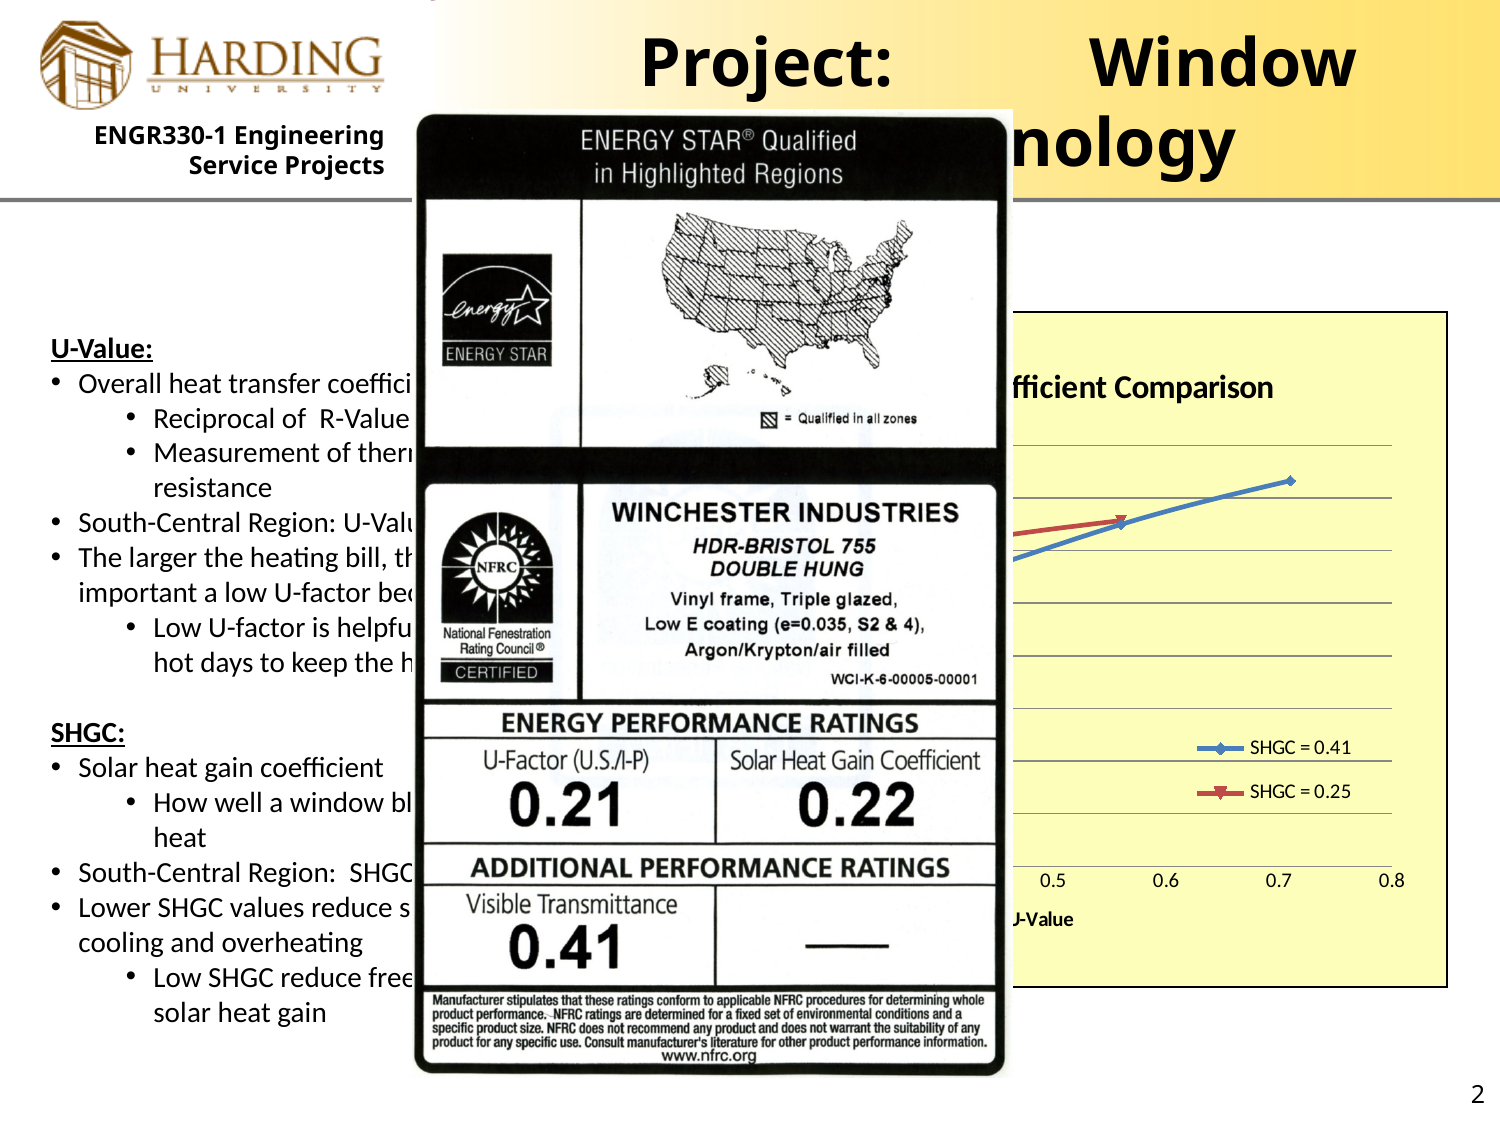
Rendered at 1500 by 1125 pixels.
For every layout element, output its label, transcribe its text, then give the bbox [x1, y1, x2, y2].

slide_number 2 [1149, 1065, 1500, 1125]
picture [0, 0, 1013, 1078]
title Project: Window Technology [474, 12, 1500, 188]
text_box [1016, 312, 1447, 988]
text_box U-Value: Overall heat transfer coefficient Reciprocal of R-Value Measurement of thermal resistance South-Central Region: U-Value ≤ 0.35 The larger the heating bill, the more important a low U-factor becomes Low U-factor is helpful during hot days to keep the heat out SHGC: Solar heat gain coefficient How well a window blocks solar heat South-Central Region: SHGC ≤ 0.30 Lower SHGC values reduce summer cooling and overheating Low SHGC reduce free winter solar heat gain [37, 287, 407, 1070]
chart [1013, 349, 1423, 963]
